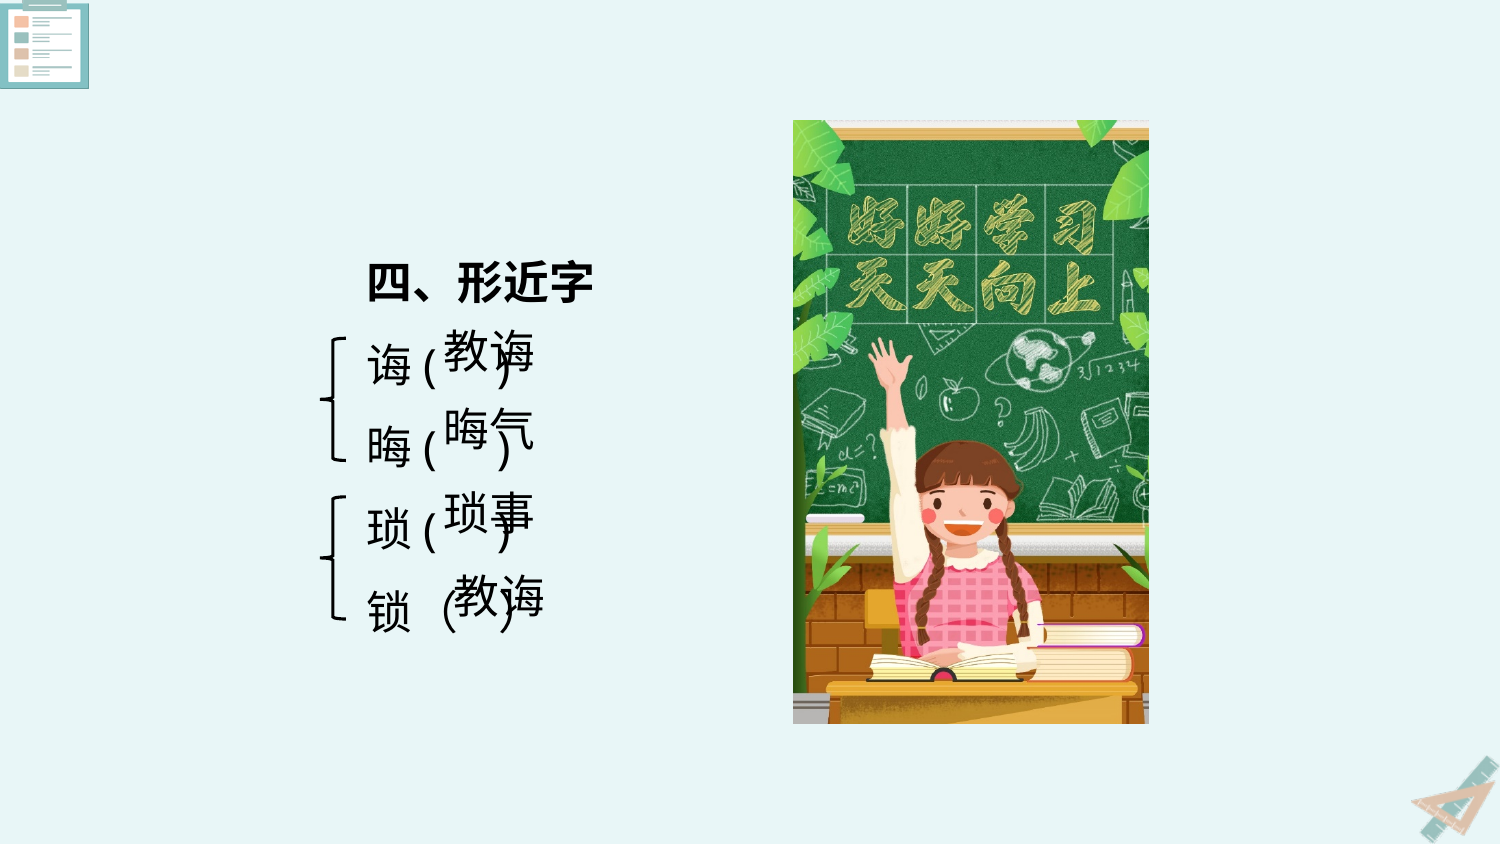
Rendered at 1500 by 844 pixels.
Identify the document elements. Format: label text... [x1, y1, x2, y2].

text_box [319, 337, 346, 461]
text_box 琐事 [428, 476, 550, 547]
text_box 四、形近字 诲( ) 晦( ) 琐( ) 锁（ ） [351, 218, 650, 646]
picture [0, 0, 89, 89]
text_box [319, 496, 346, 620]
picture [793, 120, 1149, 724]
text_box 教诲 [439, 560, 561, 631]
picture [1411, 755, 1500, 844]
text_box 教诲 [428, 315, 550, 386]
text_box 晦气 [428, 392, 550, 463]
